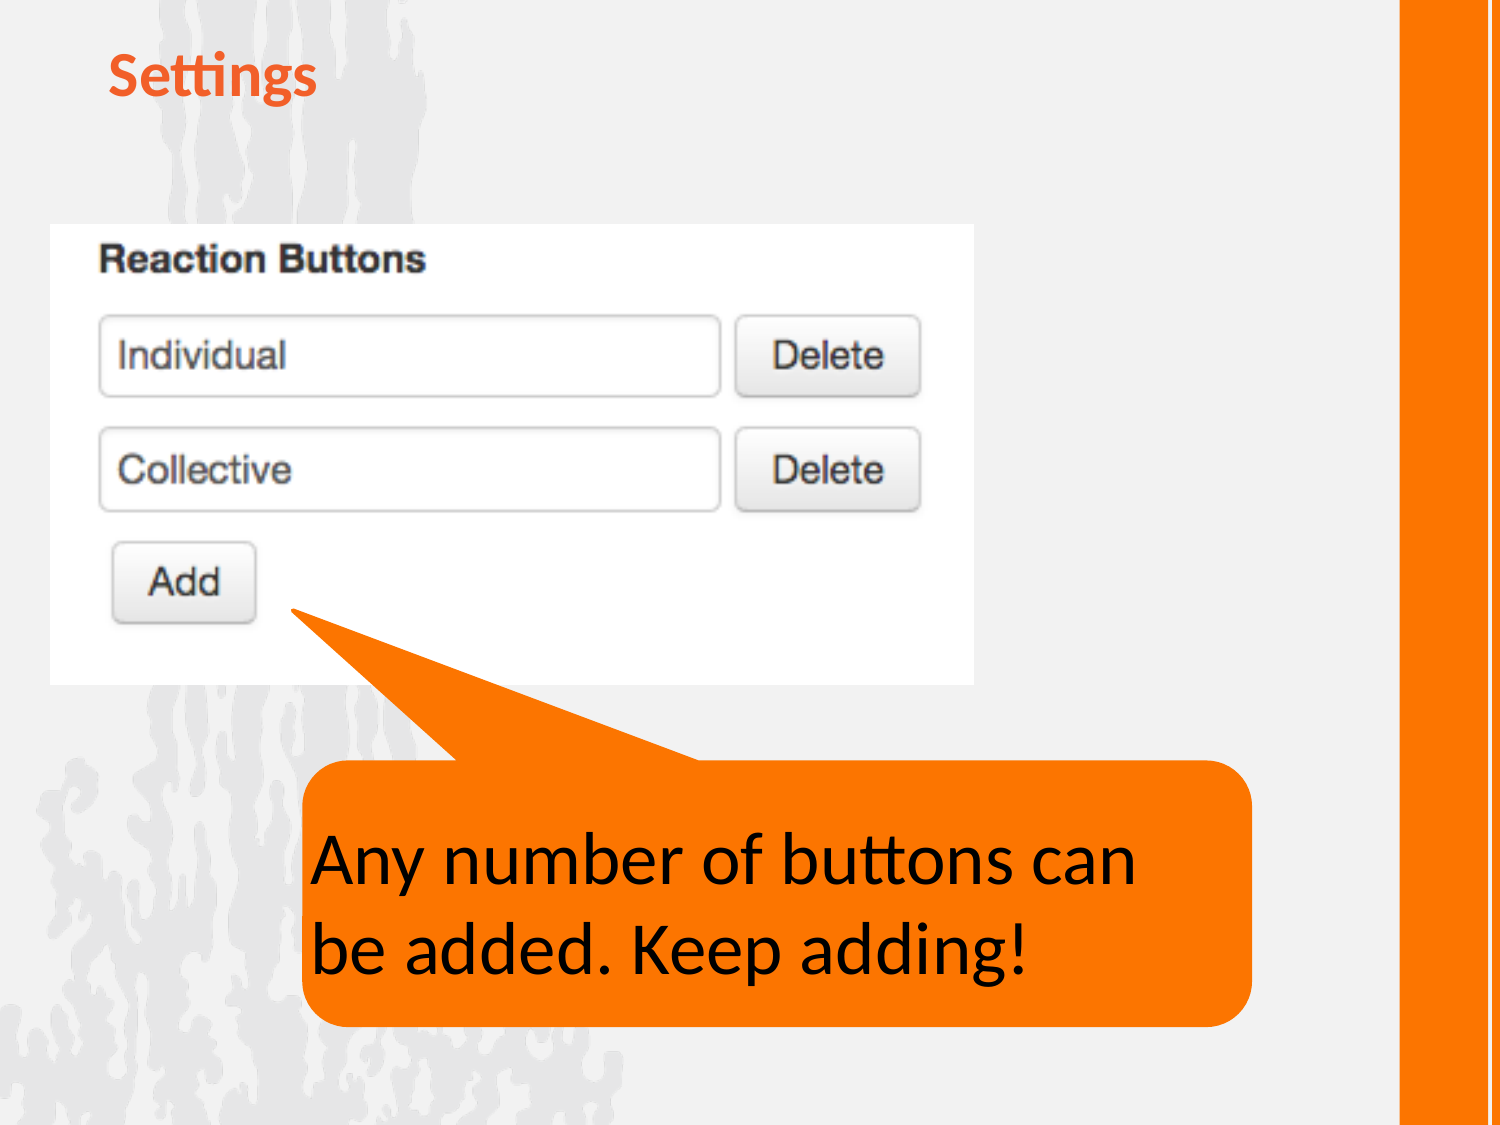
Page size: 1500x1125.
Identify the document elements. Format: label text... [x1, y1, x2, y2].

picture [0, 0, 975, 1125]
text_box Settings [2, 24, 424, 118]
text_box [304, 762, 1251, 1026]
